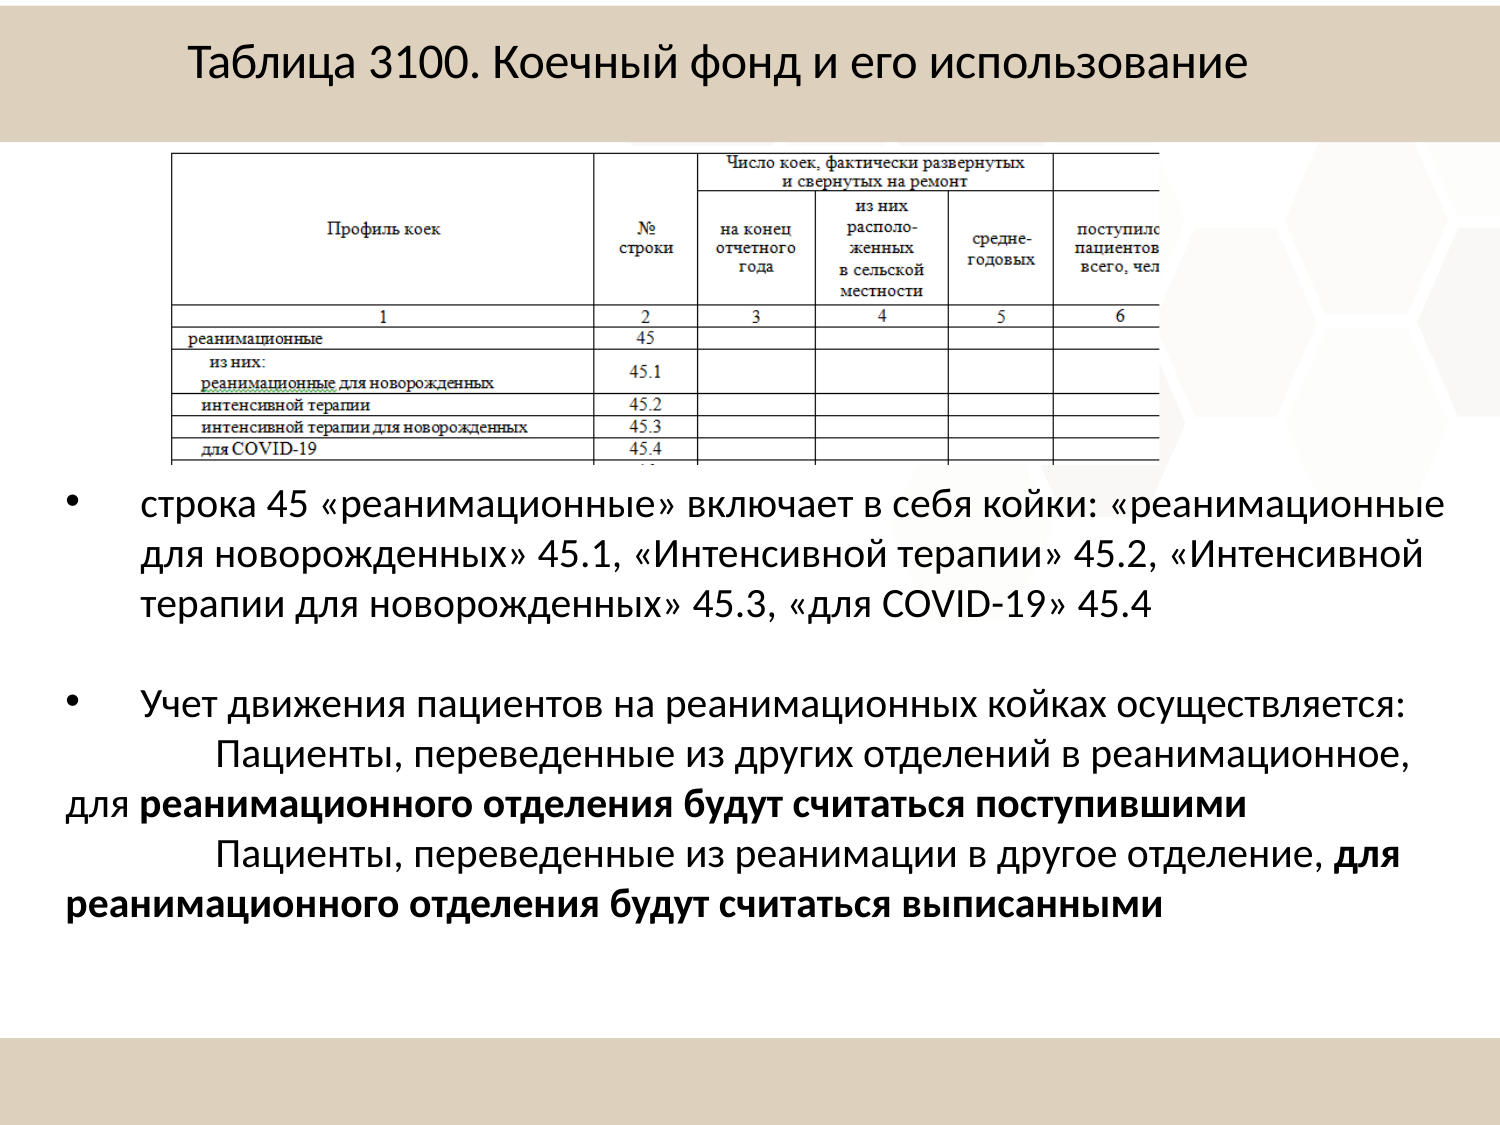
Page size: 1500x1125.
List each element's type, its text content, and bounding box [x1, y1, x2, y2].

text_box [0, 5, 1500, 1125]
picture [159, 146, 1160, 465]
title Таблица 3100. Коечный фонд и его использование [29, 0, 1407, 4]
